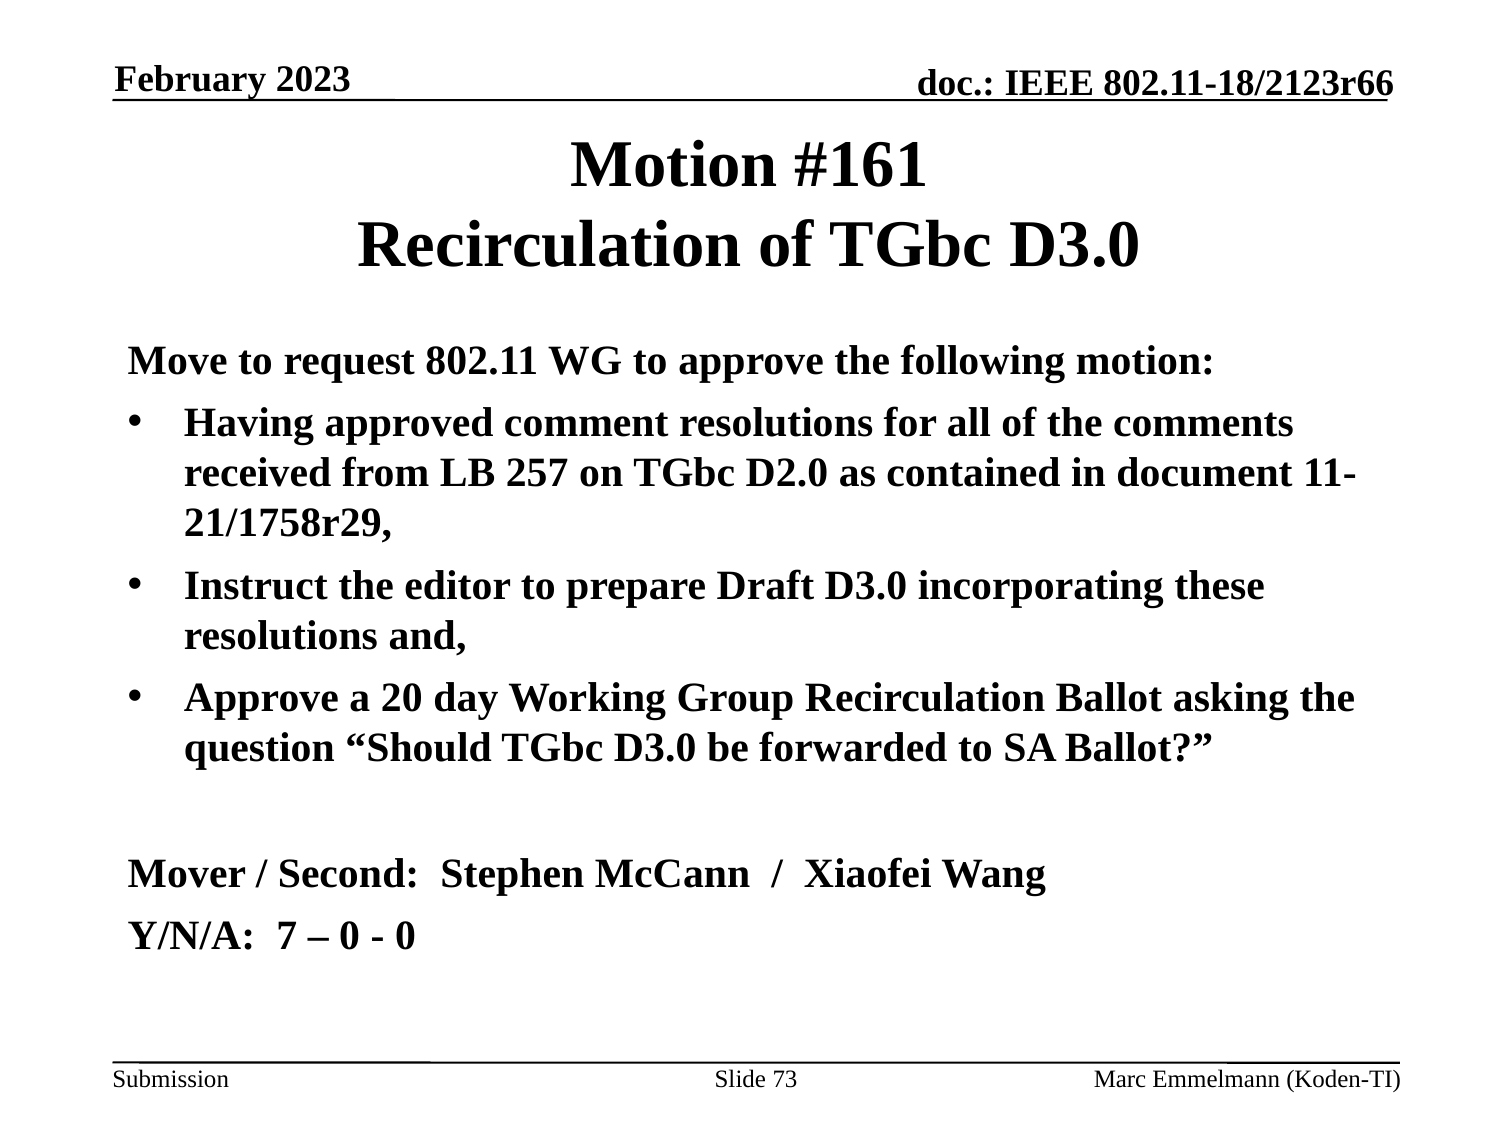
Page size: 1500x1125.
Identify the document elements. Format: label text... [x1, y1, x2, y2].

title Motion #161 Recirculation of TGbc D3.0 [112, 112, 1388, 288]
list Move to request 802.11 WG to approve the following motion: Having approved comment resolutions for all of the comments received from LB 257 on TGbc D2.0 as contained in document 11-21/1758r29, Instruct the editor to prepare Draft D3.0 incorporating these resolutions and, Approve a 20 day Working Group Recirculation Ballot asking the question “Should TGbc D3.0 be forwarded to SA Ballot?” Mover / Second: Stephen McCann / Xiaofei Wang Y/N/A: 7 – 0 - 0 [112, 324, 1388, 1000]
slide_number Slide 73 [712, 1061, 800, 1123]
footer Marc Emmelmann (Koden-TI) [878, 1061, 1402, 1093]
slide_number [114, 54, 423, 100]
